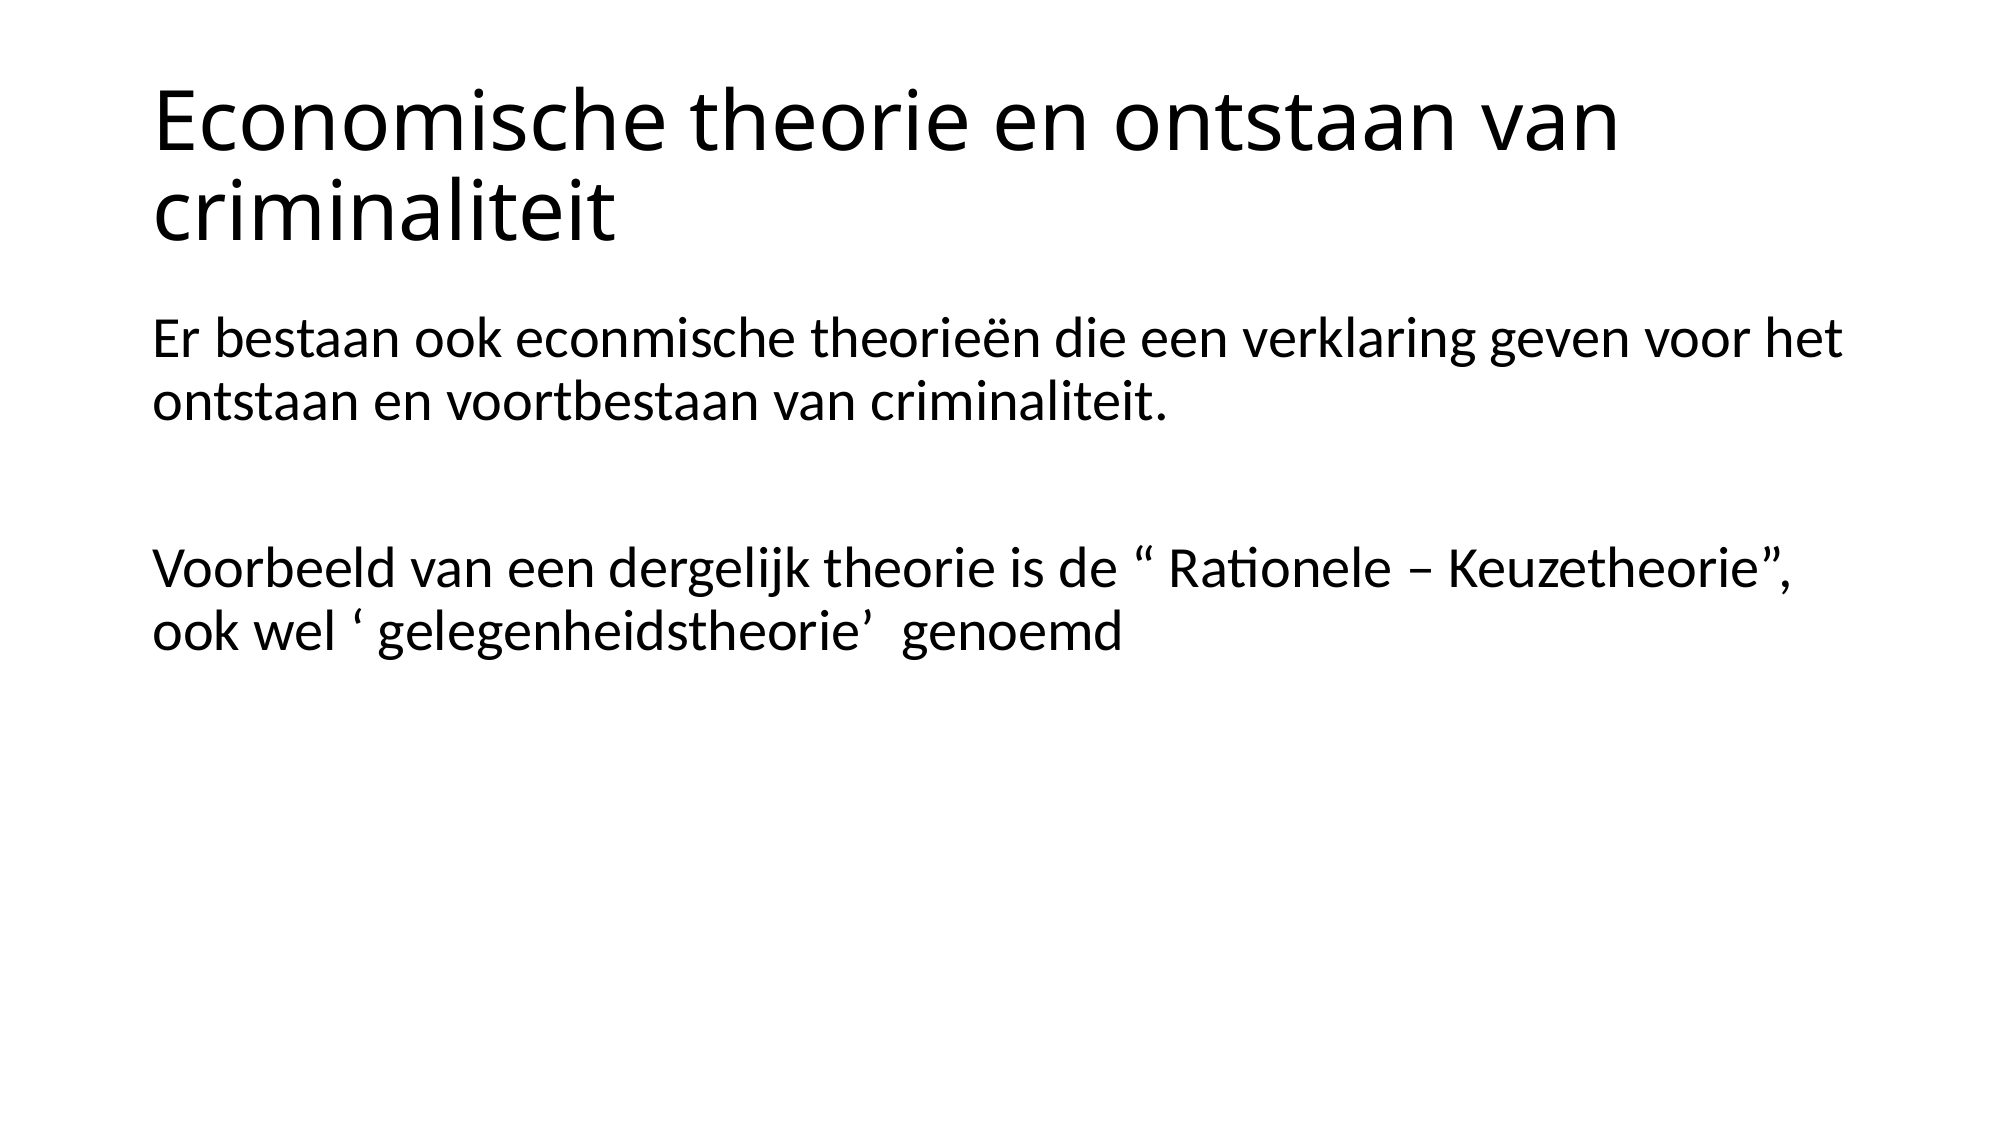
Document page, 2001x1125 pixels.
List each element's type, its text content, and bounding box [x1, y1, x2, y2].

list Er bestaan ook econmische theorieën die een verklaring geven voor het ontstaan en voortbestaan van criminaliteit. Voorbeeld van een dergelijk theorie is de “ Rationele – Keuzetheorie”, ook wel ‘ gelegenheidstheorie’ genoemd [137, 299, 1863, 1014]
title Economische theorie en ontstaan van criminaliteit [137, 59, 1930, 278]
